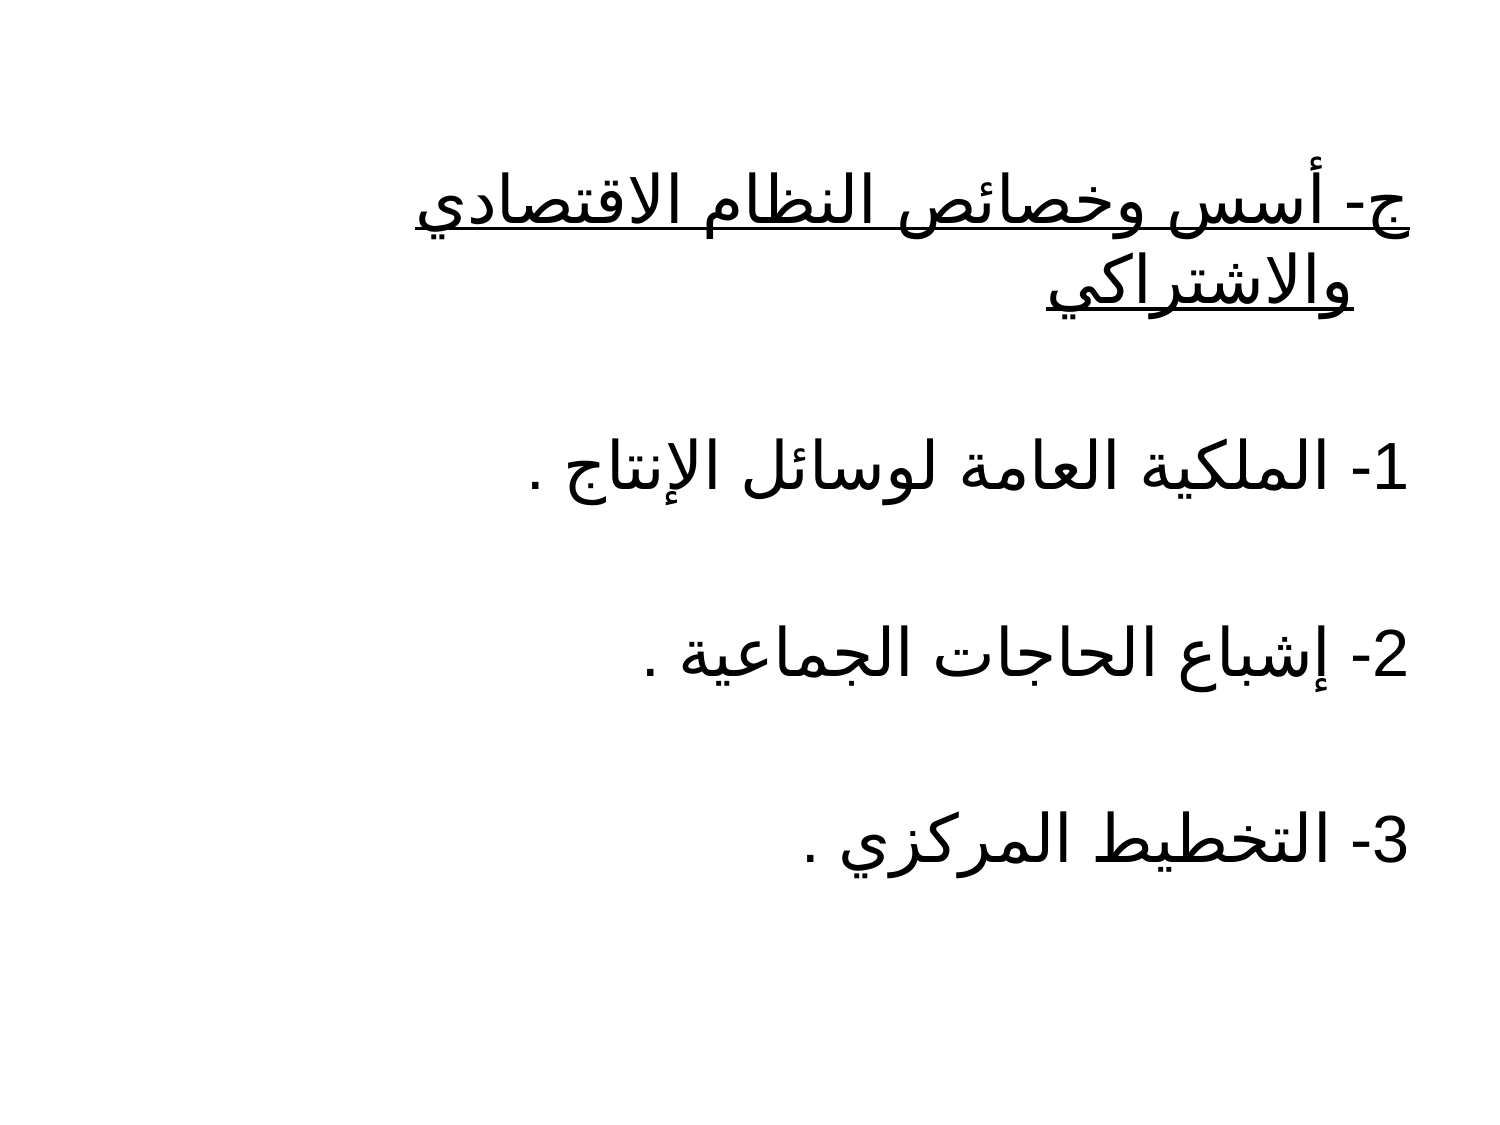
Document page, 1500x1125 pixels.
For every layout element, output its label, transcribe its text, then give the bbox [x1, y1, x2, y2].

list ج- أسس وخصائص النظام الاقتصادي والاشتراكي 1- الملكية العامة لوسائل الإنتاج . 2- إشباع الحاجات الجماعية . 3- التخطيط المركزي . [74, 148, 1426, 1006]
